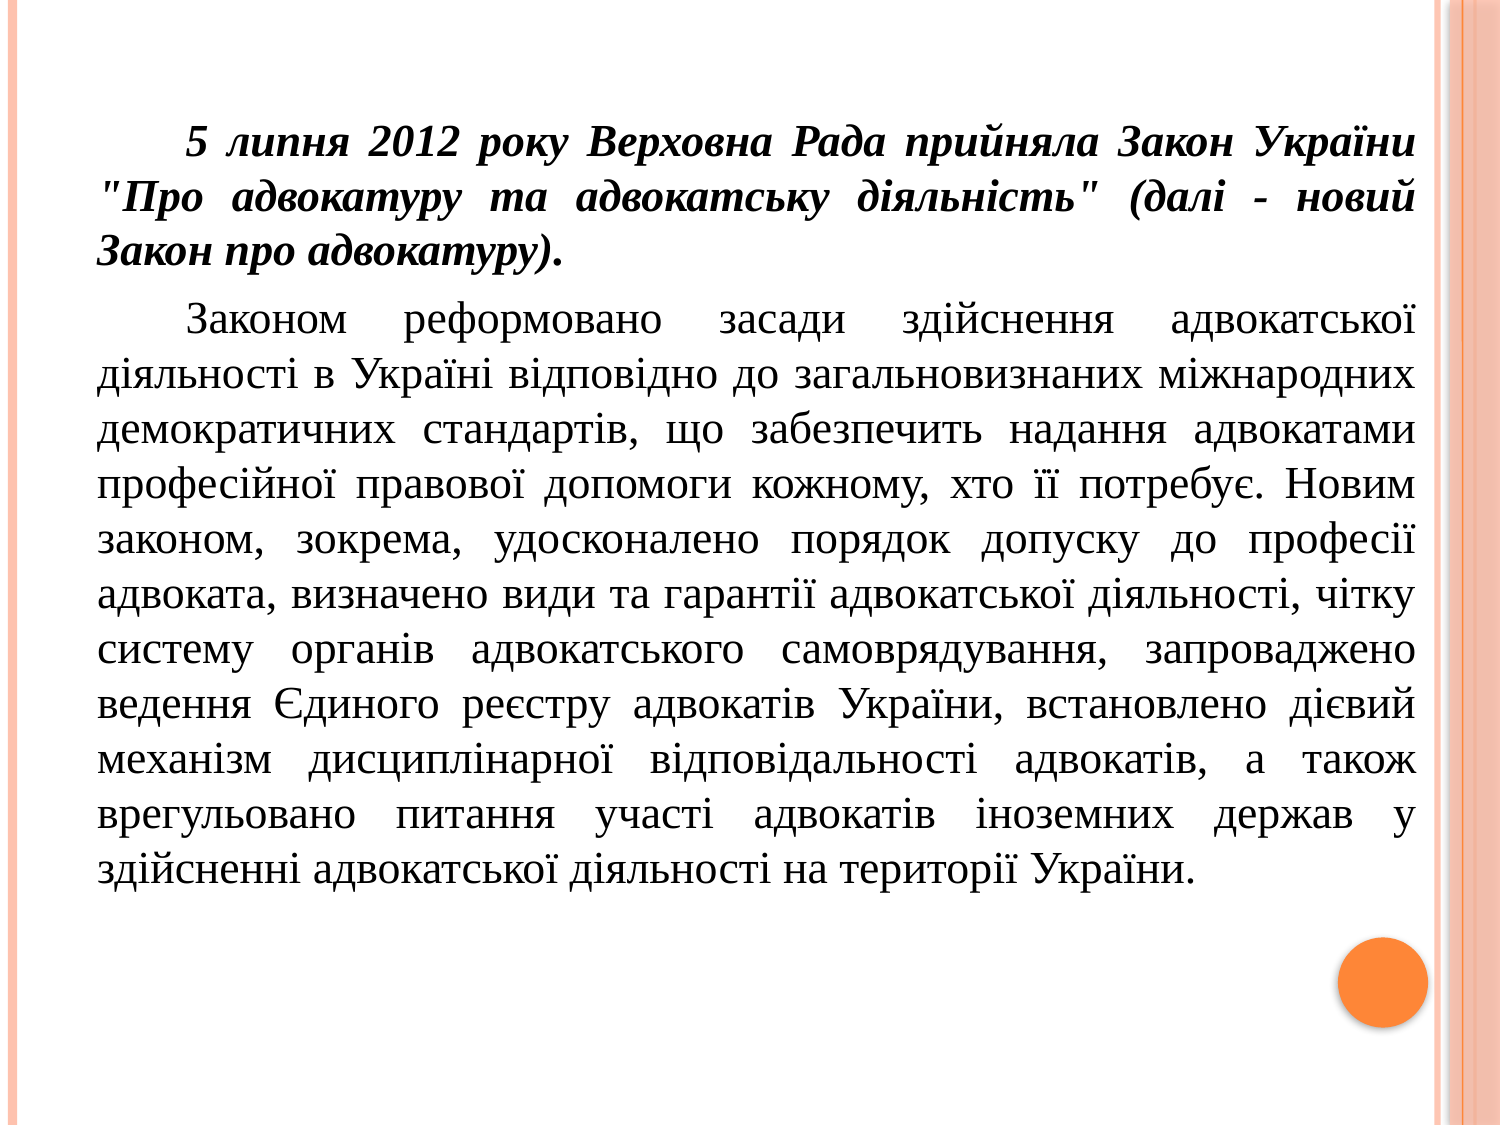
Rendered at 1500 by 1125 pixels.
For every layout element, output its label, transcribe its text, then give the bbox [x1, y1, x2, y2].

list 5 липня 2012 року Верховна Рада прийняла Закон України "Про адвокатуру та адвокатську діяльність" (далі - новий Закон про адвокатуру). Законом реформовано засади здійснення адвокатської діяльності в Україні відповідно до загальновизнаних міжнародних демократичних стандартів, що забезпечить надання адвокатами професійної правової допомоги кожному, хто її потребує. Новим законом, зокрема, удосконалено порядок допуску до професії адвоката, визначено види та гарантії адвокатської діяльності, чітку систему органів адвокатського самоврядування, запроваджено ведення Єдиного реєстру адвокатів України, встановлено дієвий механізм дисциплінарної відповідальності адвокатів, а також врегульовано питання участі адвокатів іноземних держав у здійсненні адвокатської діяльності на території України. [81, 34, 1433, 1067]
